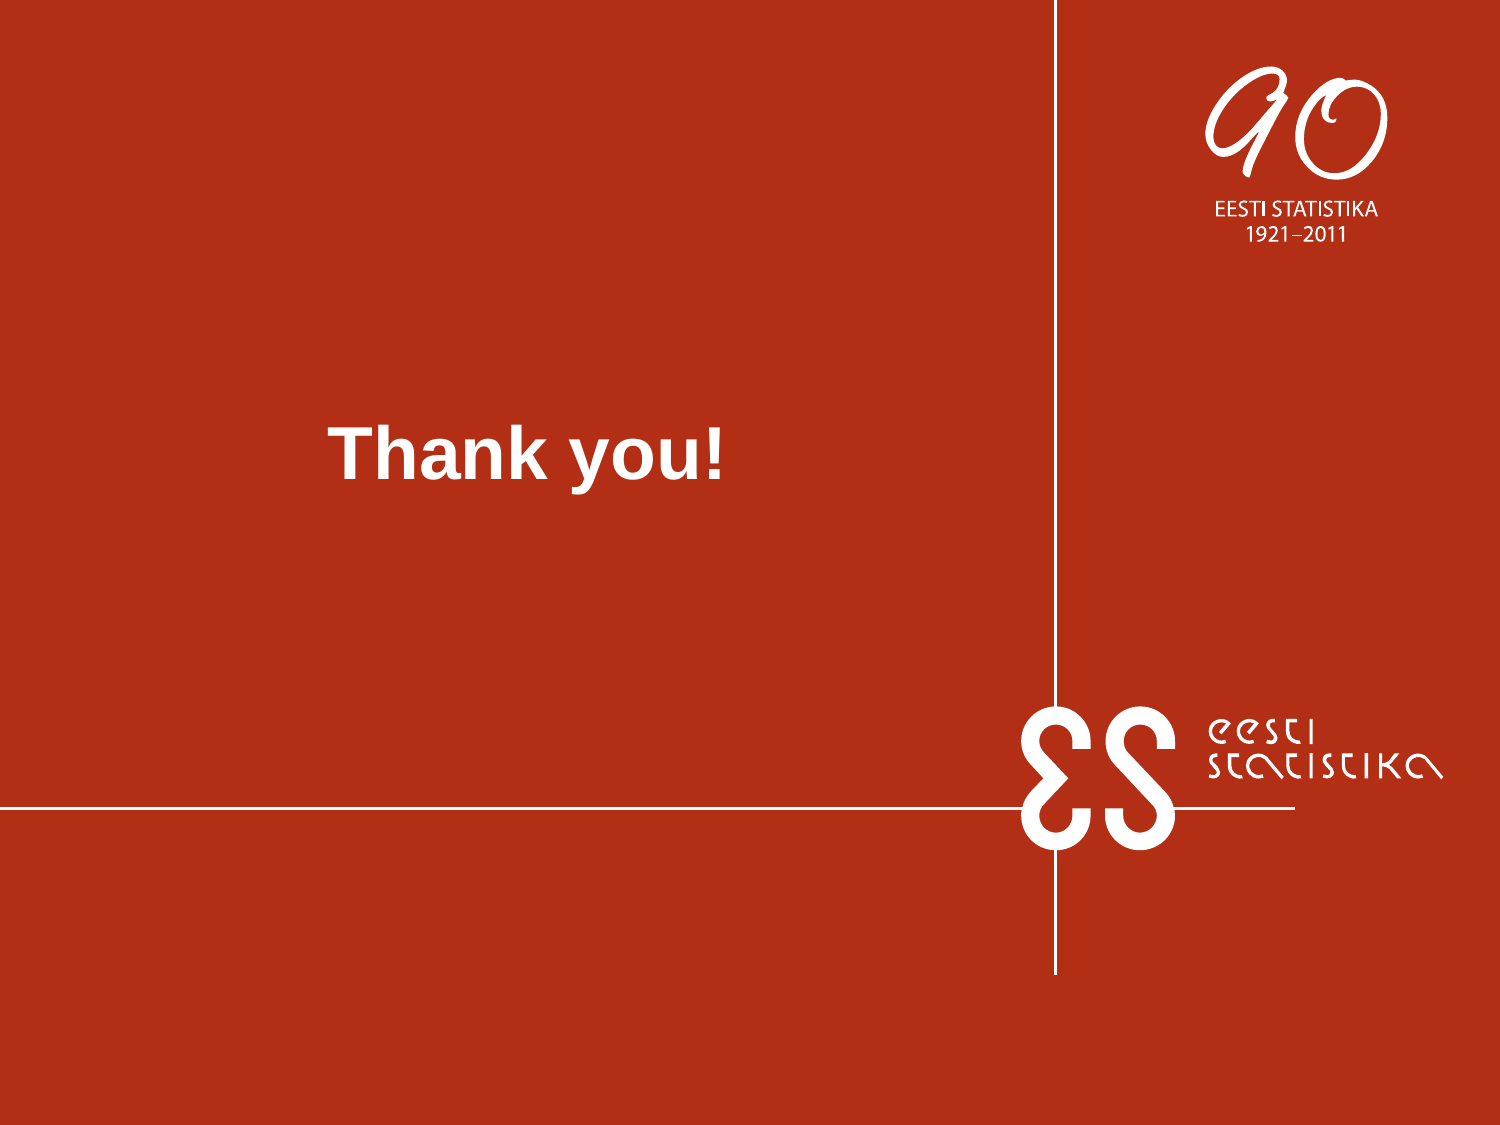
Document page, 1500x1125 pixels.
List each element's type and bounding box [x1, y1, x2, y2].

text_box [0, 0, 1500, 1125]
